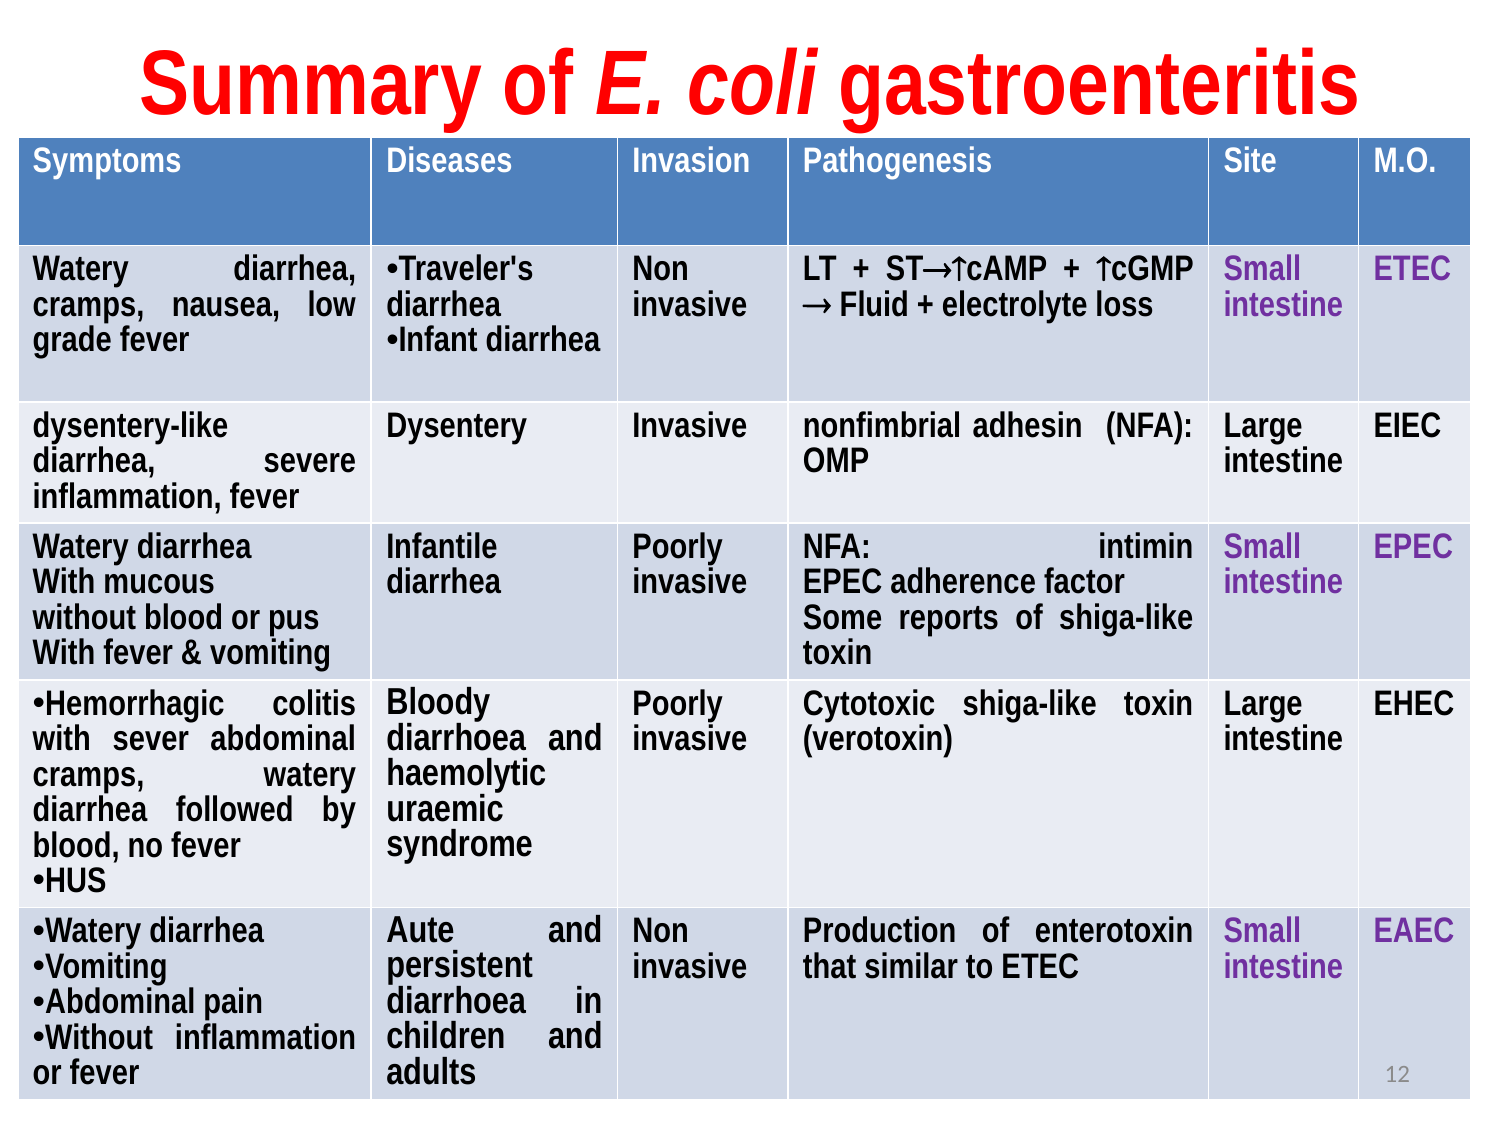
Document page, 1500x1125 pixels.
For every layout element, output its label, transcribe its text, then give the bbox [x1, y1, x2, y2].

table_cell Hemorrhagic colitis with sever abdominal cramps, watery diarrhea followed by blood, no fever HUS [19, 681, 370, 907]
table_cell Dysentery [372, 403, 617, 522]
footer [512, 1042, 988, 1103]
table_cell Production of enterotoxin that similar to ETEC [789, 908, 1208, 1099]
table_cell Watery diarrhea Vomiting Abdominal pain Without inflammation or fever [19, 908, 370, 1099]
table_cell Watery diarrhea, cramps, nausea, low grade fever [19, 246, 370, 401]
table_cell Non invasive [618, 908, 787, 1042]
table_header Symptoms [19, 138, 370, 245]
table_cell EIEC [1359, 403, 1470, 522]
table_header Diseases [372, 138, 617, 245]
table_cell Invasive [618, 403, 787, 522]
slide_number 12 [1074, 1042, 1425, 1103]
table_cell Poorly invasive [618, 681, 787, 907]
table_header Invasion [618, 138, 787, 245]
table_cell Non invasive [618, 246, 787, 401]
table_cell Bloody diarrhoea and haemolytic uraemic syndrome [372, 681, 617, 907]
table_cell Poorly invasive [618, 524, 787, 679]
table_cell Watery diarrhea With mucous without blood or pus With fever & vomiting [19, 524, 370, 679]
table_cell Infantile diarrhea [372, 524, 617, 679]
table_cell EHEC [1359, 681, 1470, 907]
table_cell dysentery-like diarrhea, severe inflammation, fever [19, 403, 370, 522]
table_cell Small intestine [1209, 908, 1358, 1042]
table_cell ETEC [1359, 246, 1470, 401]
table_cell EPEC [1359, 524, 1470, 679]
table_cell Cytotoxic shiga-like toxin (verotoxin) [789, 681, 1208, 907]
table_cell Aute and persistent diarrhoea in children and adults [372, 908, 617, 1099]
table_cell Large intestine [1209, 681, 1358, 907]
table_header Site [1209, 138, 1358, 245]
table_cell EAEC [1359, 908, 1470, 1099]
table_cell Small intestine [1209, 524, 1358, 679]
table_header Pathogenesis [789, 138, 1208, 245]
table_cell Large intestine [1209, 403, 1358, 522]
table_cell NFA: intimin EPEC adherence factor Some reports of shiga-like toxin [789, 524, 1208, 679]
title Summary of E. coli gastroenteritis [75, 12, 1425, 136]
table_header M.O. [1359, 138, 1470, 245]
table_cell Traveler's diarrhea Infant diarrhea [372, 246, 617, 401]
table_cell LT + STcAMP + cGMP  Fluid + electrolyte loss [789, 246, 1208, 401]
table_cell nonfimbrial adhesin (NFA): OMP [789, 403, 1208, 522]
table_cell Small intestine [1209, 246, 1358, 401]
